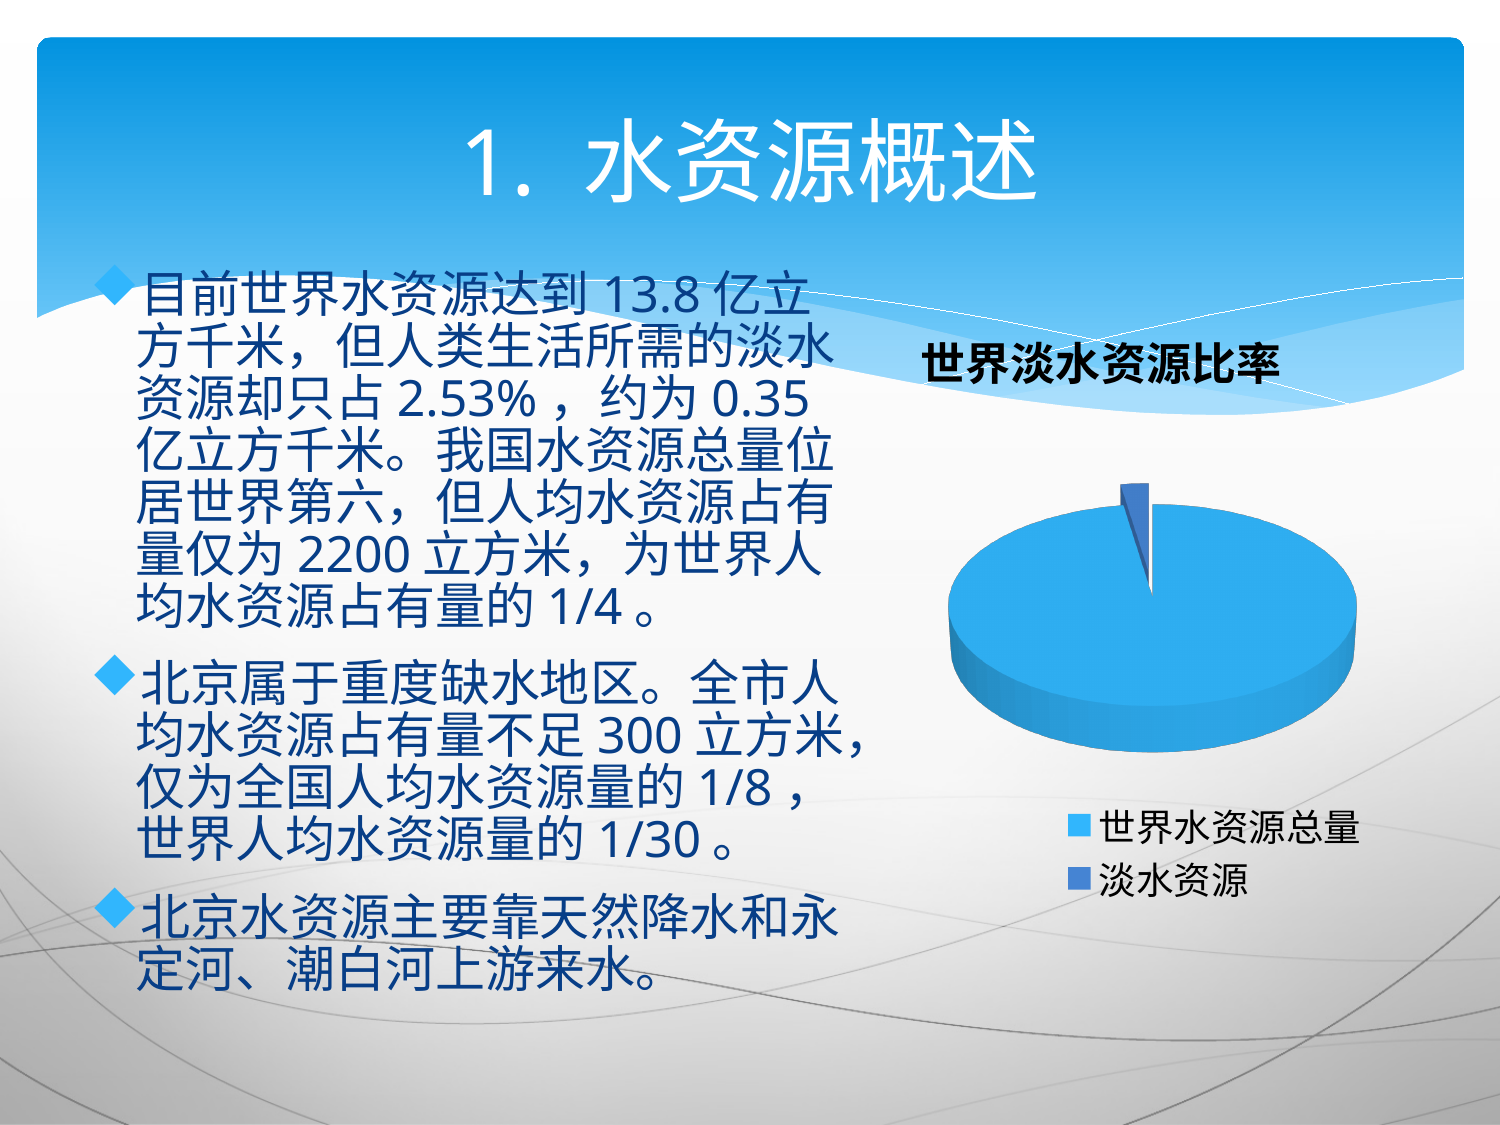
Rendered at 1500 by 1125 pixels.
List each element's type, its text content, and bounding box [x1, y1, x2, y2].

title 1. 水资源概述 [75, 55, 1425, 261]
chart [867, 262, 1459, 941]
list 目前世界水资源达到13.8亿立方千米，但人类生活所需的淡水资源却只占2.53%，约为0.35亿立方千米。我国水资源总量位居世界第六，但人均水资源占有量仅为2200立方米，为世界人均水资源占有量的1/4。 北京属于重度缺水地区。全市人均水资源占有量不足300立方米，仅为全国人均水资源量的1/8，世界人均水资源量的1/30。 北京水资源主要靠天然降水和永定河、潮白河上游来水。 [75, 262, 869, 1024]
